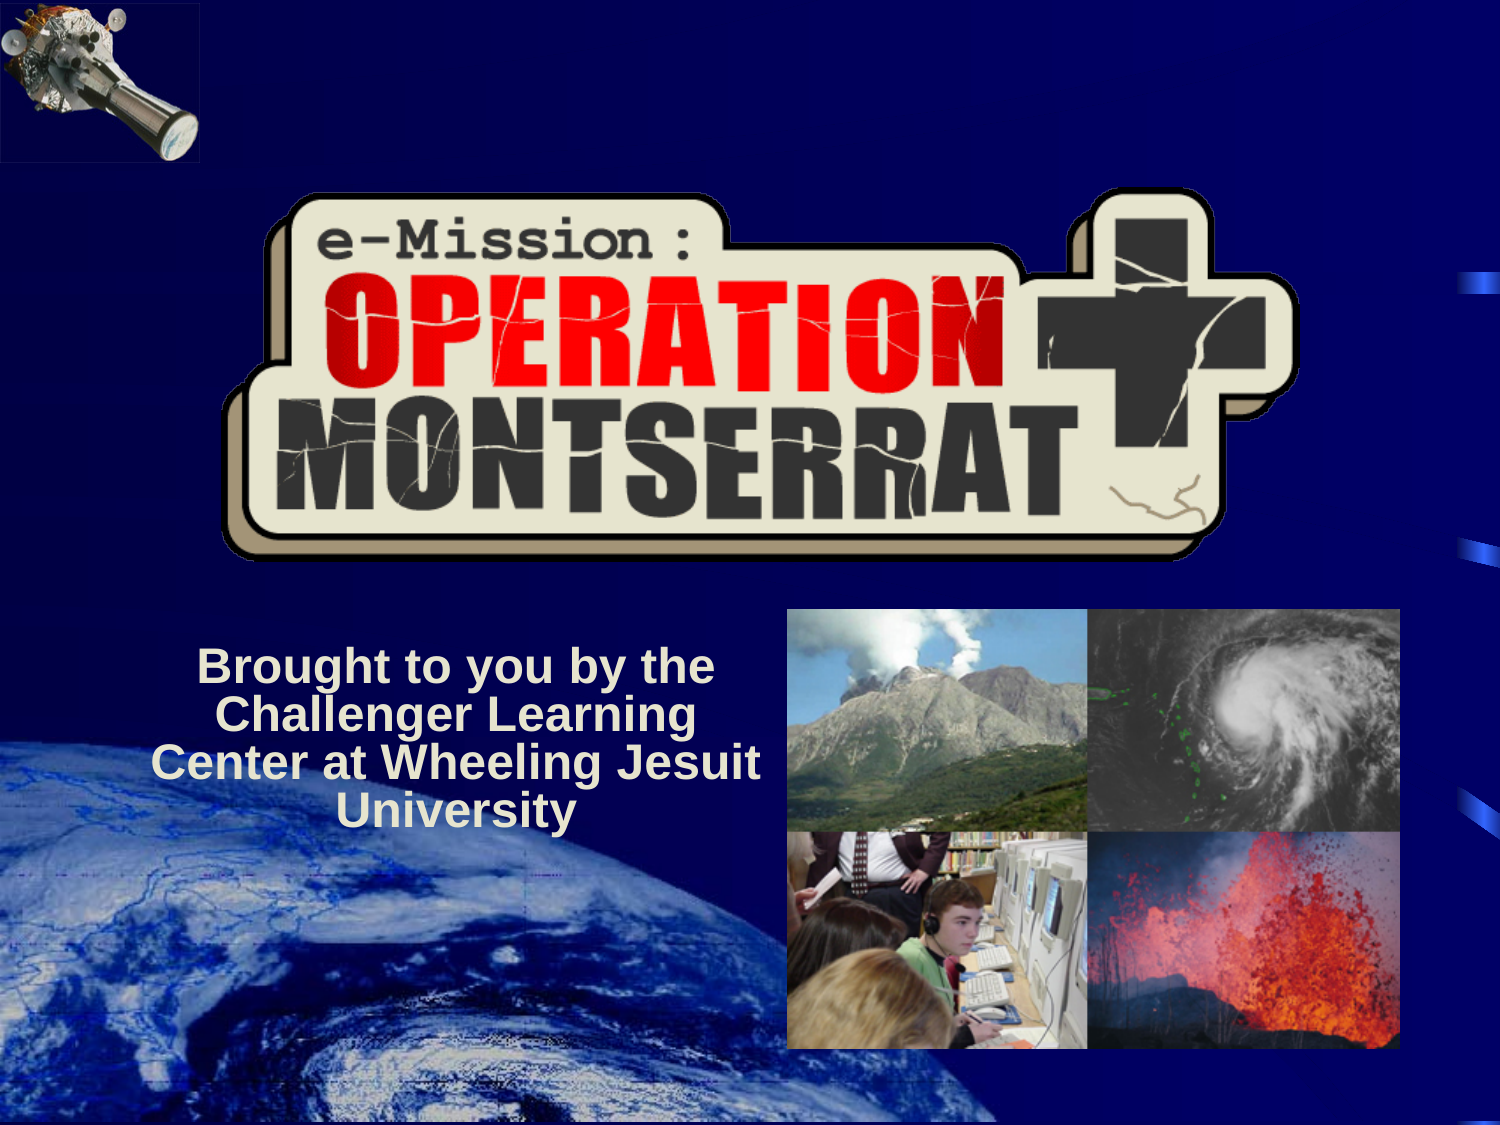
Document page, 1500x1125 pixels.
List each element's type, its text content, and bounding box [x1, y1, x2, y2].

picture [221, 187, 1301, 562]
picture [0, 3, 200, 163]
subtitle Brought to you by the Challenger Learning Center at Wheeling Jesuit University [124, 637, 782, 838]
picture [0, 609, 1401, 1122]
